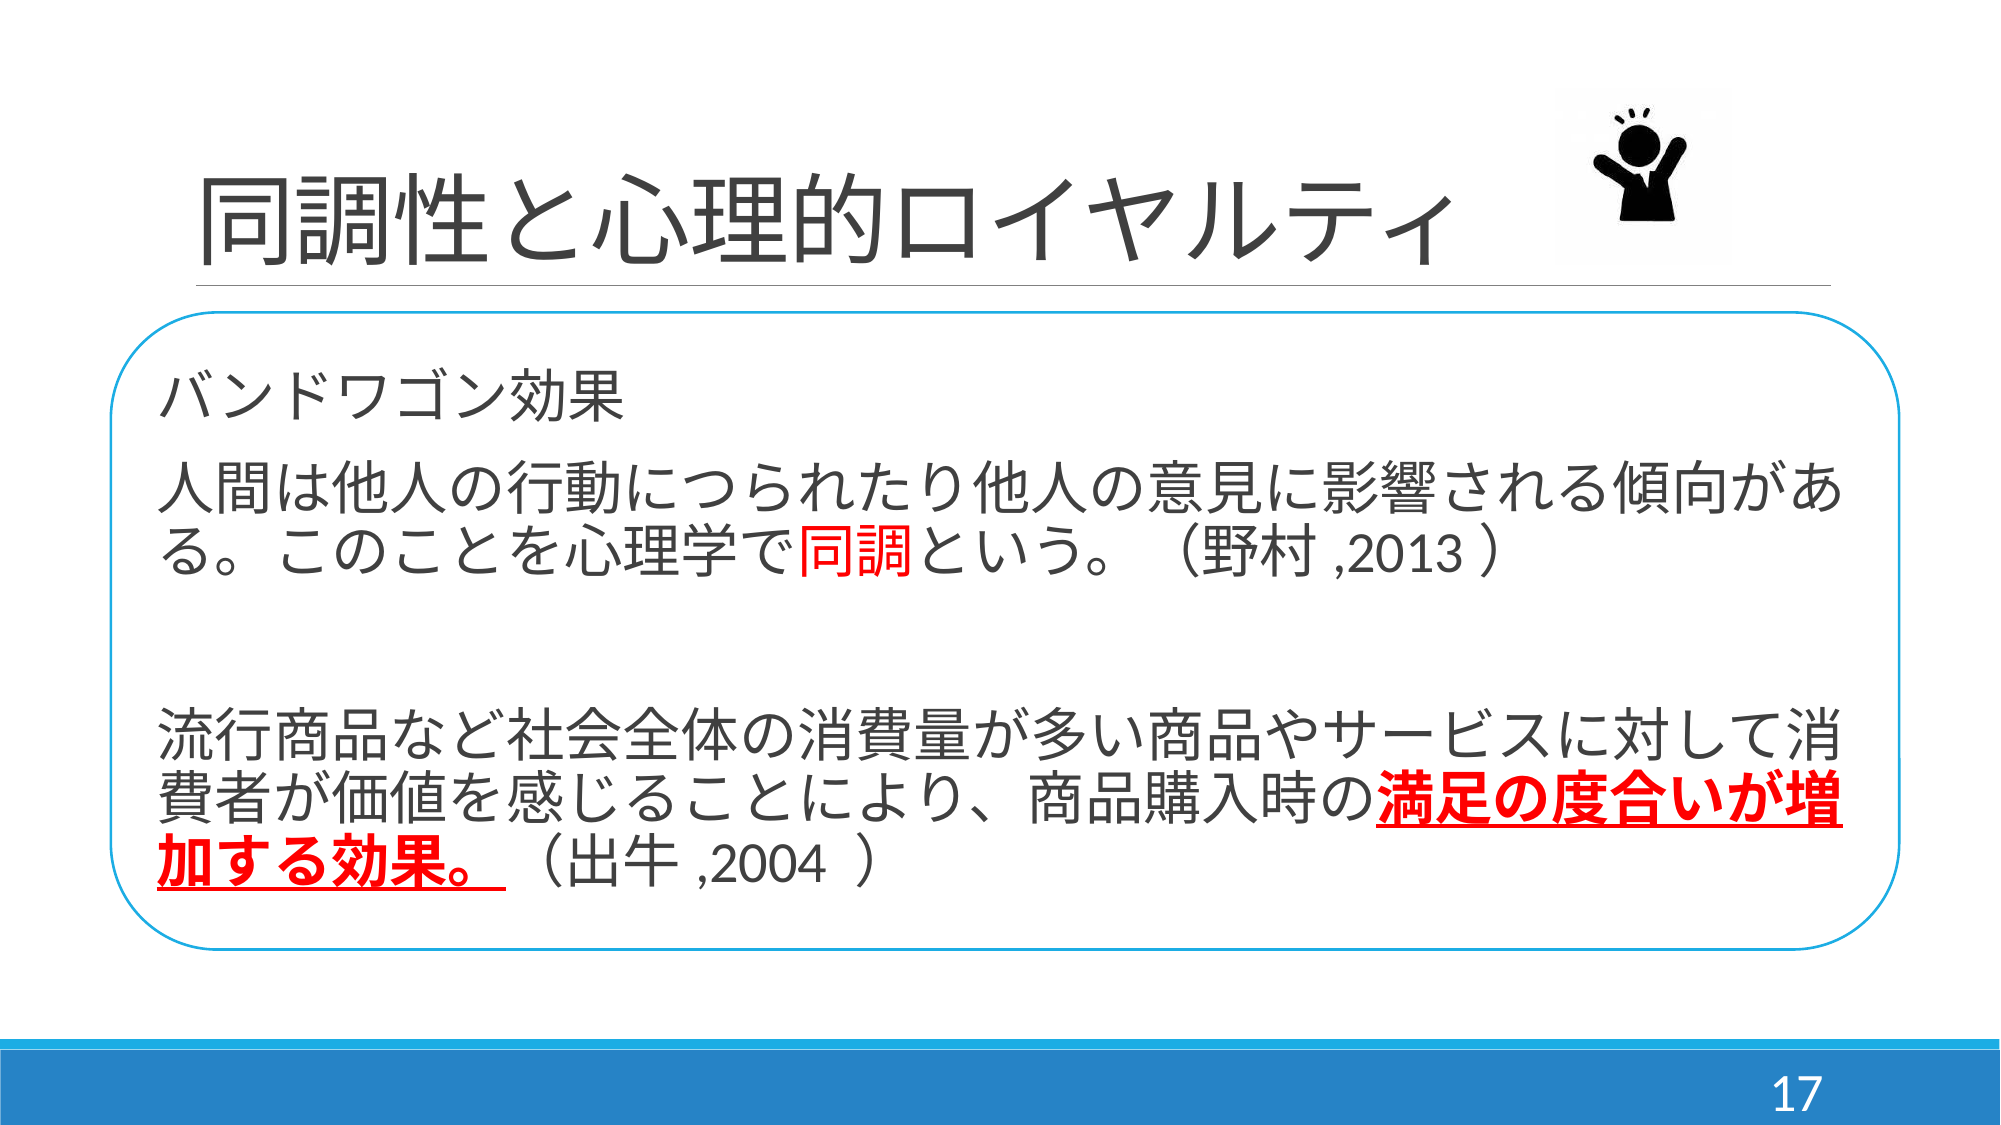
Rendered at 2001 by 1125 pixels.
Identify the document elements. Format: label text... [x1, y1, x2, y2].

text_box [428, 712, 2000, 1069]
slide_number 17 [1624, 1069, 1840, 1120]
picture [1554, 87, 1733, 265]
text_box [328, 748, 1487, 928]
title 同調性と心理的ロイヤルティ [180, 47, 1830, 285]
text_box バンドワゴン効果 人間は他人の行動につられたり他人の意見に影響される傾向がある。このことを心理学で同調という。（野村,2013） 流行商品など社会全体の消費量が多い商品やサービスに対して消費者が価値を感じることにより、商品購入時の満足の度合いが増加する効果。（出牛,2004 ） [109, 311, 1901, 951]
